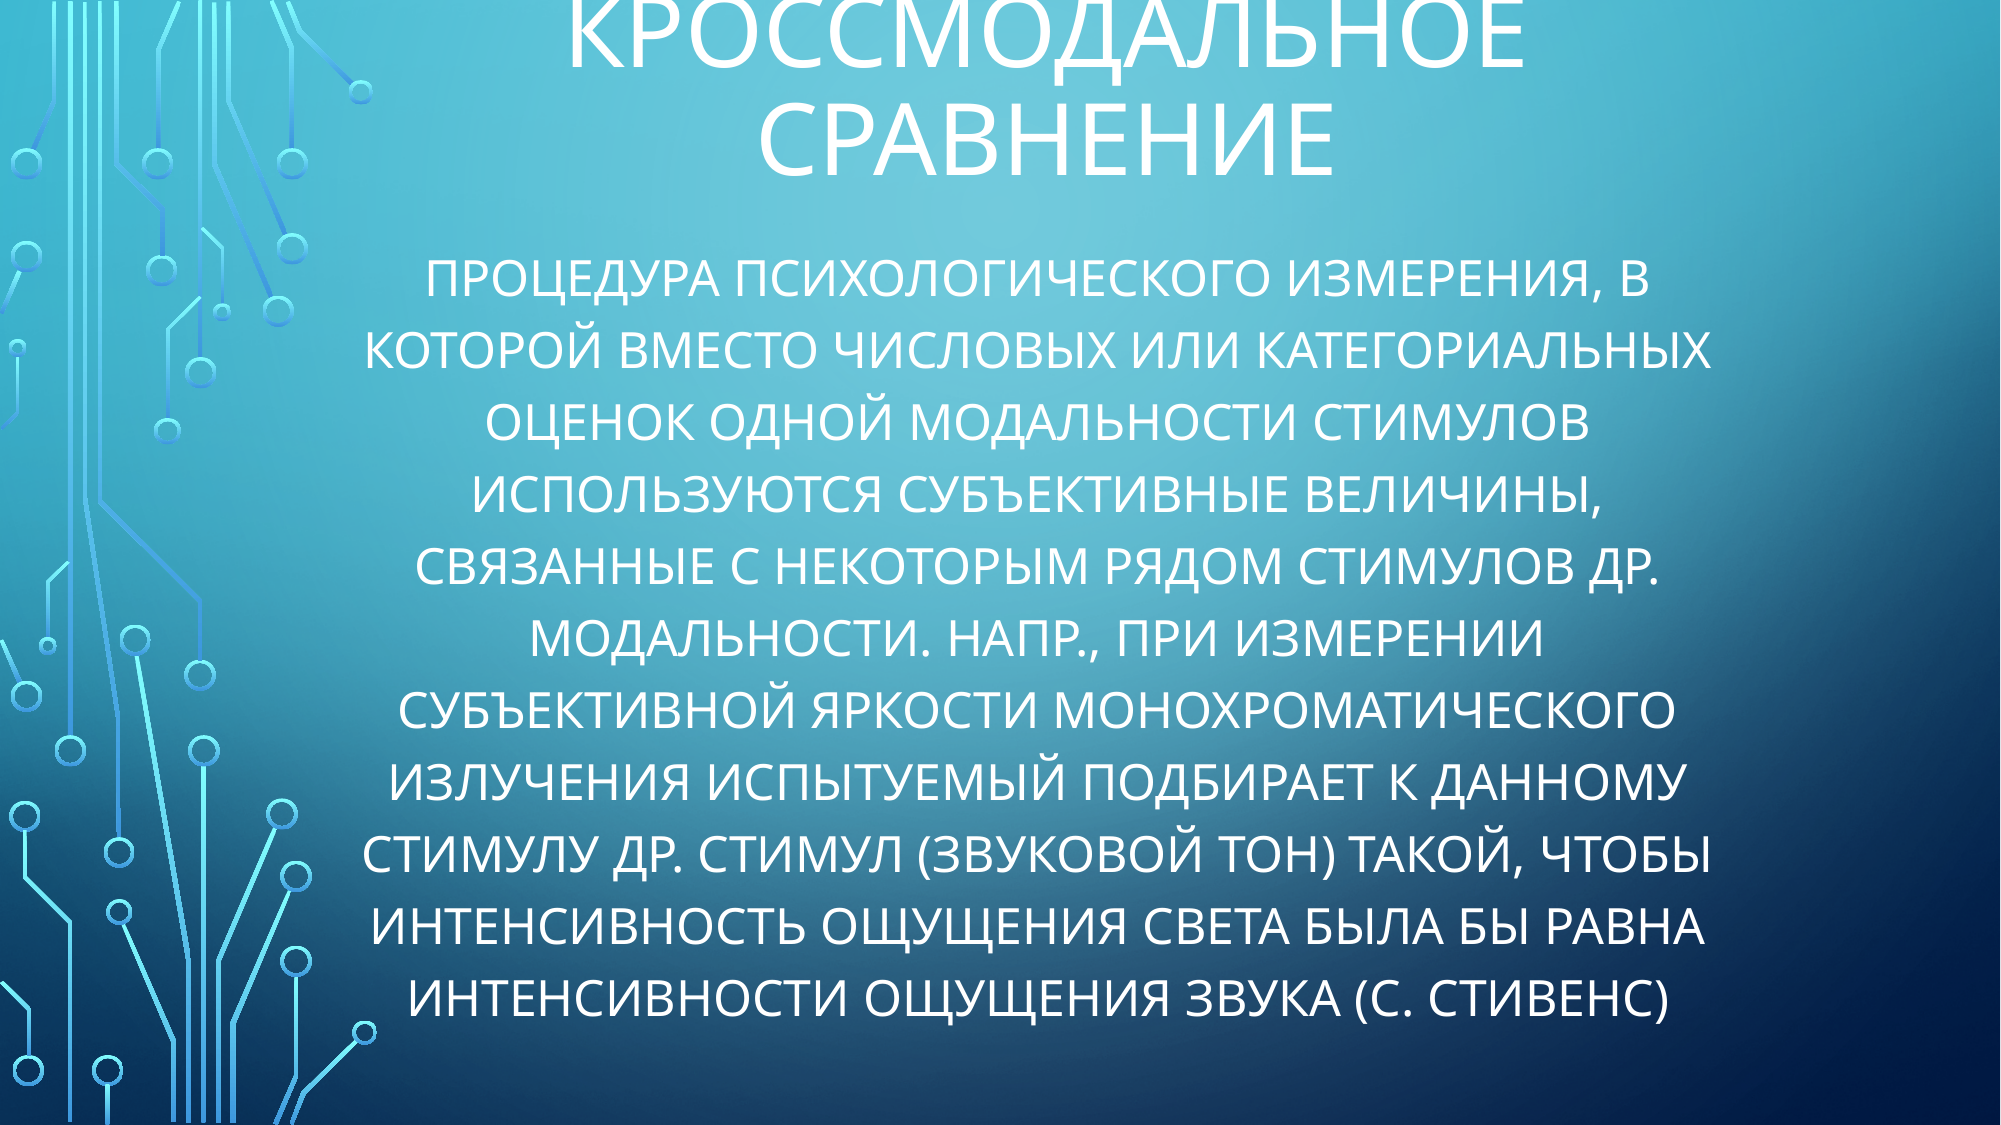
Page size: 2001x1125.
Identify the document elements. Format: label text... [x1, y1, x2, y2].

title Кроссмодальное сравнение [325, 64, 1768, 205]
subtitle процедура психологического измерения, в которой вместо числовых или категориальных оценок одной модальности стимулов используются субъективные величины, связанные с некоторым рядом стимулов др. модальности. Напр., при измерении субъективной яркости монохроматического излучения испытуемый подбирает к данному стимулу др. стимул (звуковой тон) такой, чтобы интенсивность ощущения света была бы равна интенсивности ощущения звука (С. Стивенс) [307, 227, 1768, 1075]
